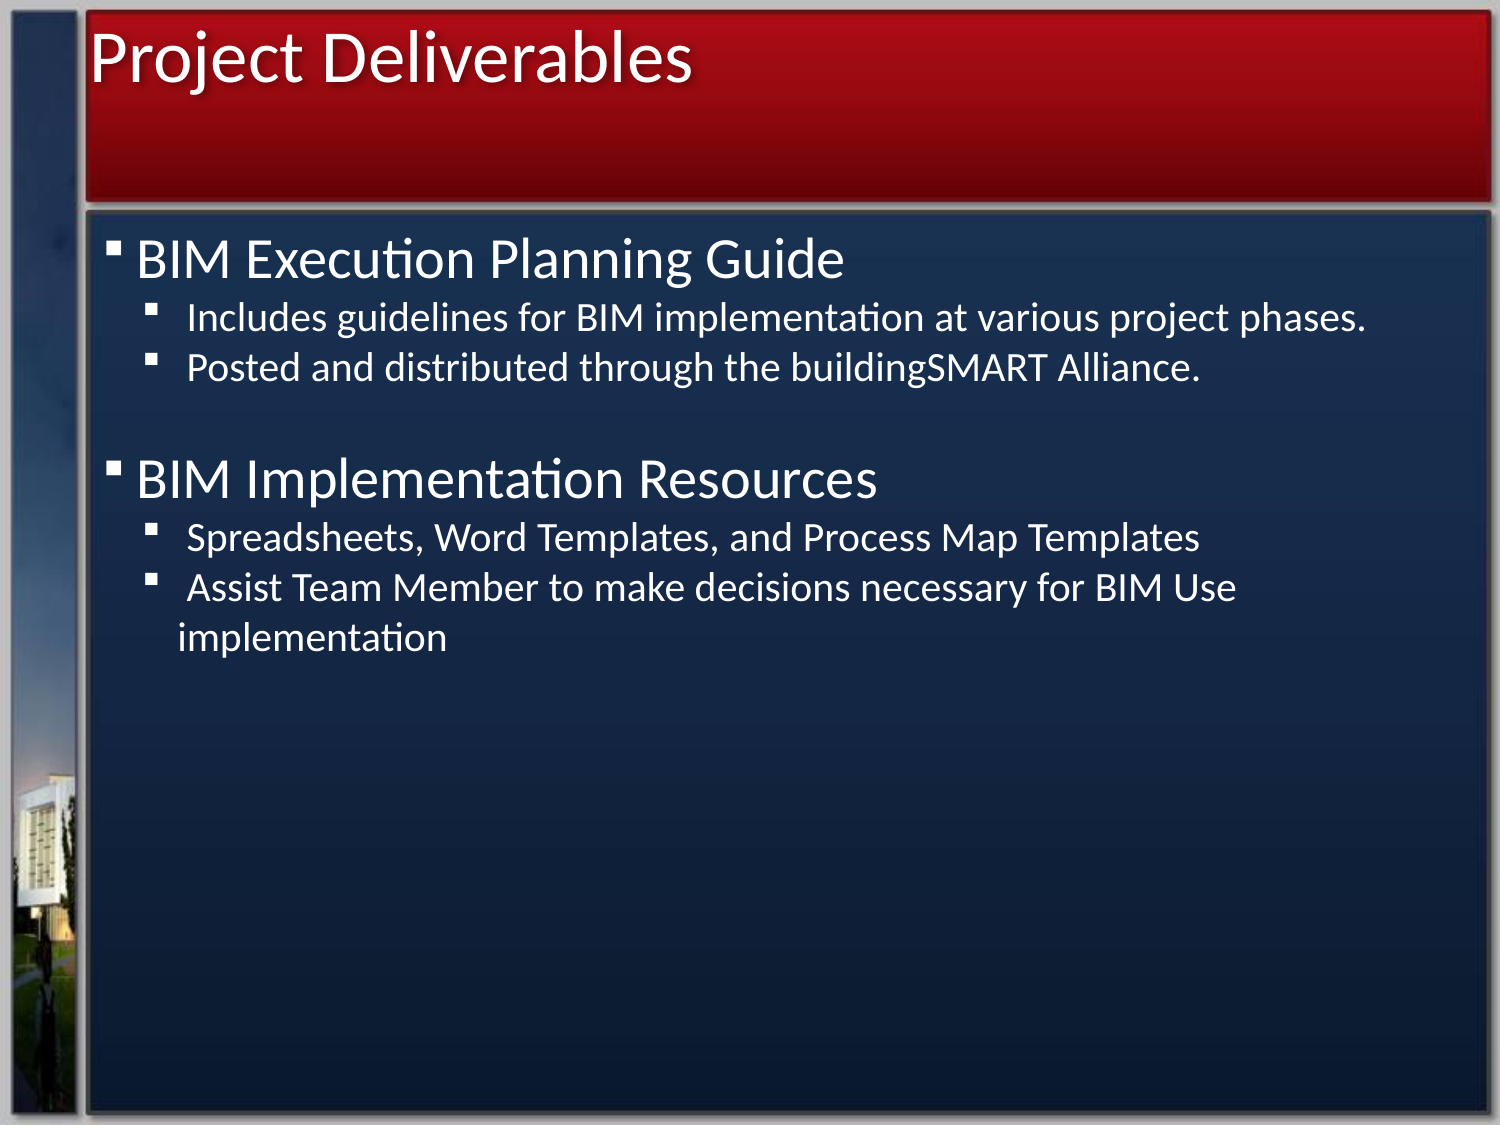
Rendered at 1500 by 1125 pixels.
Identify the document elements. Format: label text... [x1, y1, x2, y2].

picture [0, 0, 1500, 1125]
text_box Project Deliverables [74, 0, 963, 105]
text_box BIM Execution Planning Guide Includes guidelines for BIM implementation at various project phases. Posted and distributed through the buildingSMART Alliance. BIM Implementation Resources Spreadsheets, Word Templates, and Process Map Templates Assist Team Member to make decisions necessary for BIM Use implementation [87, 212, 1500, 718]
